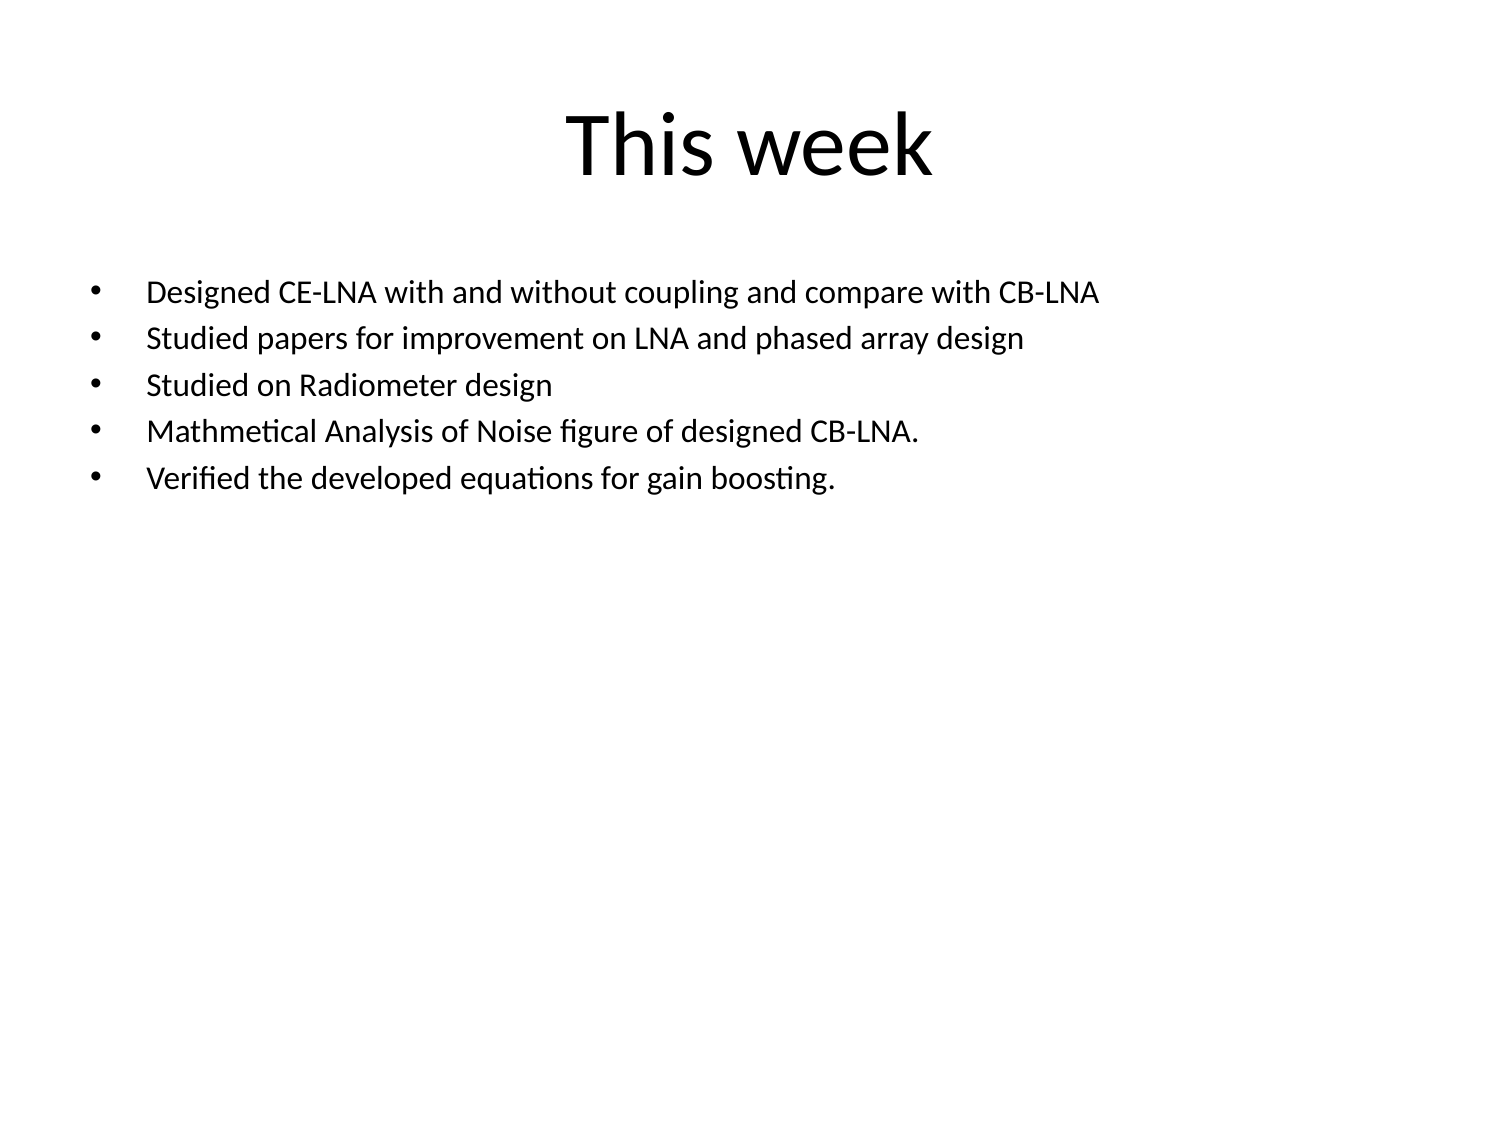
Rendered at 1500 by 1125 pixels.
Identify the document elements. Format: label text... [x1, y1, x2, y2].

list Designed CE-LNA with and without coupling and compare with CB-LNA Studied papers for improvement on LNA and phased array design Studied on Radiometer design Mathmetical Analysis of Noise figure of designed CB-LNA. Verified the developed equations for gain boosting. [75, 262, 1425, 1005]
title This week [75, 45, 1425, 233]
